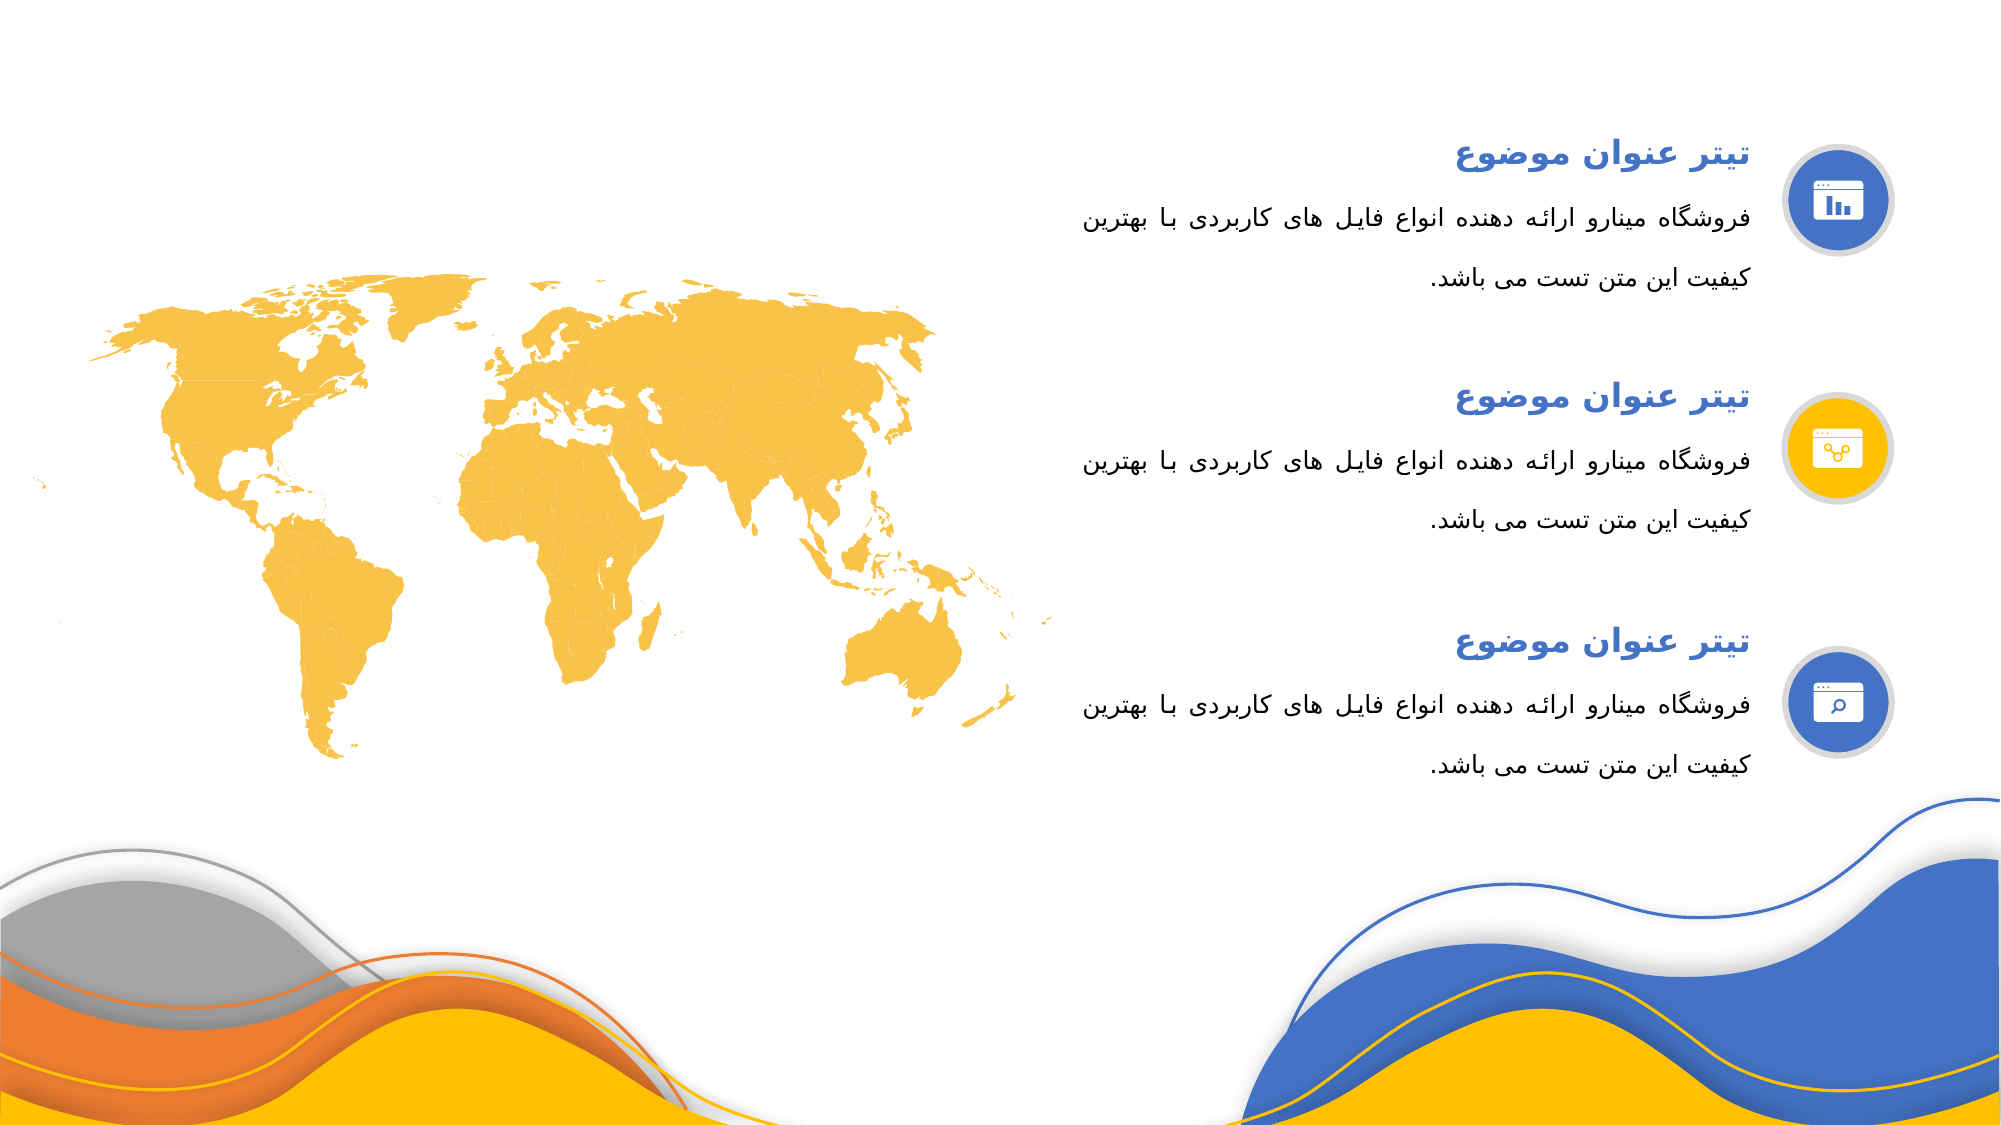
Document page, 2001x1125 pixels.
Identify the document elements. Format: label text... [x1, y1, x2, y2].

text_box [1813, 682, 1864, 722]
text_box تیتر عنوان موضوع فروشگاه مینارو ارائه دهنده انواع فایل های کاربردی با بهترین کیفیت این متن تست می باشد. [1064, 611, 1766, 787]
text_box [0, 274, 1052, 759]
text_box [1813, 180, 1864, 220]
text_box [1783, 394, 1893, 503]
text_box تیتر عنوان موضوع فروشگاه مینارو ارائه دهنده انواع فایل های کاربردی با بهترین کیفیت این متن تست می باشد. [1064, 123, 1766, 299]
text_box تیتر عنوان موضوع فروشگاه مینارو ارائه دهنده انواع فایل های کاربردی با بهترین کیفیت این متن تست می باشد. [1064, 366, 1766, 542]
text_box [1784, 647, 1893, 757]
text_box [1784, 145, 1893, 255]
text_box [1812, 428, 1863, 468]
